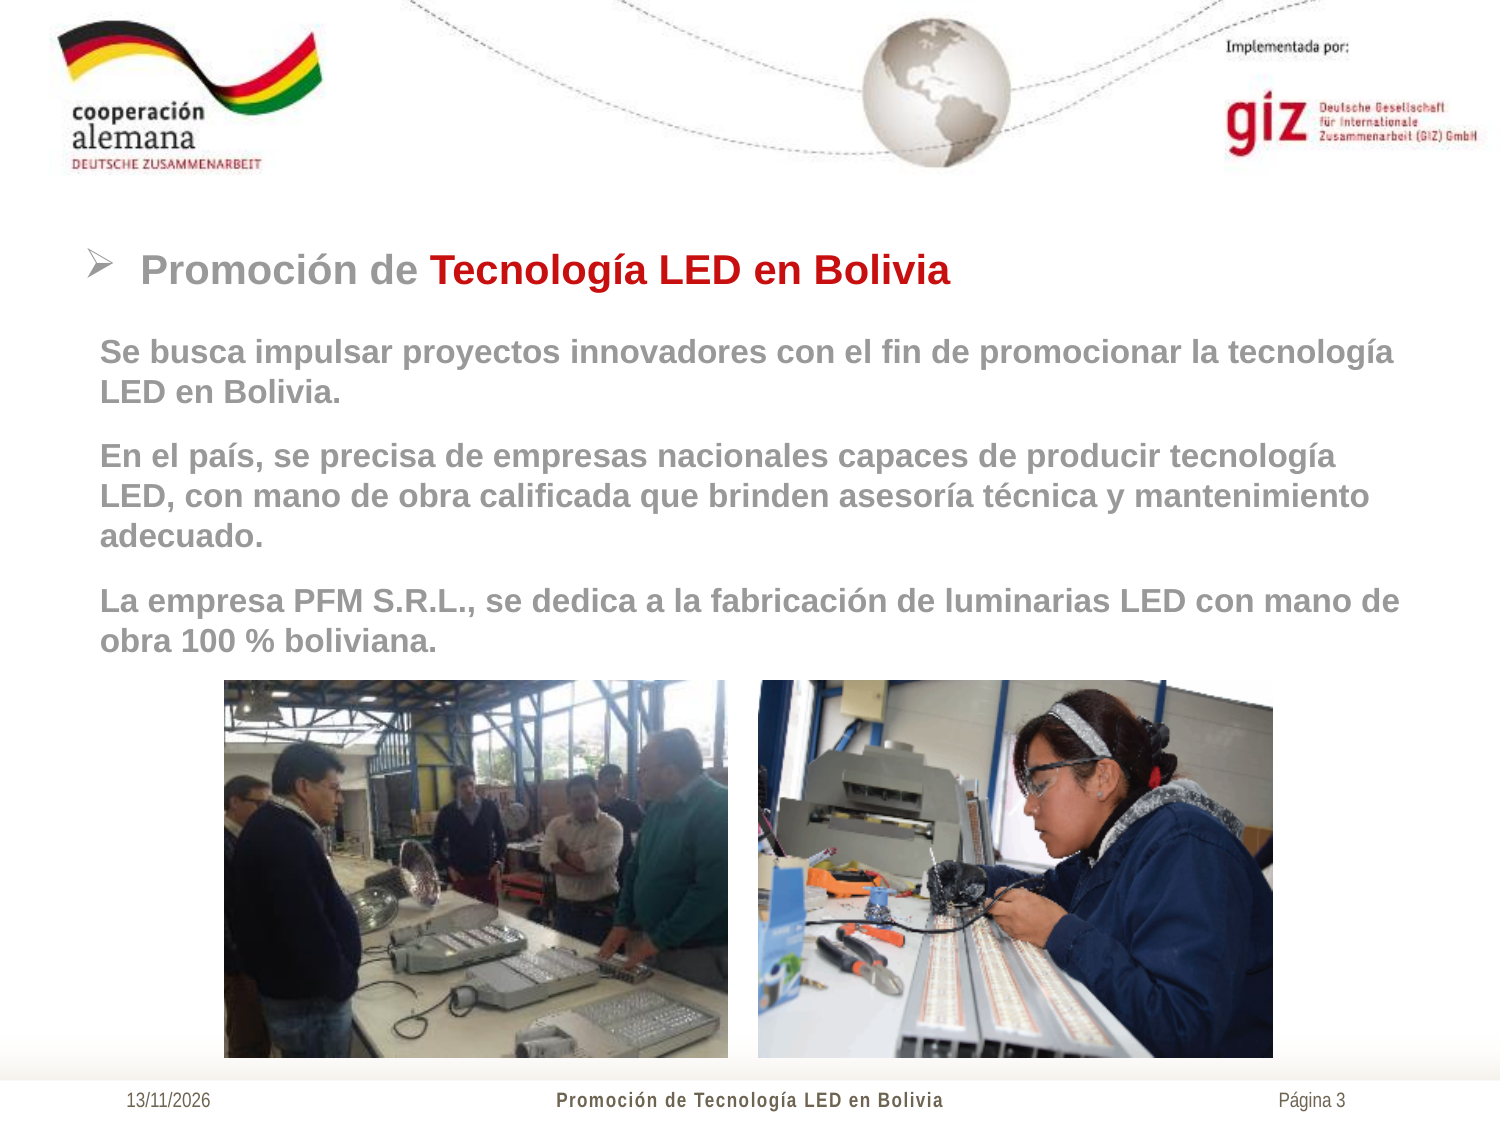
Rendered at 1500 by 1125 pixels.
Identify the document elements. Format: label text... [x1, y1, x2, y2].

text_box Promoción de Tecnología LED en Bolivia [69, 235, 1031, 301]
footer Promoción de Tecnología LED en Bolivia [469, 1079, 1031, 1121]
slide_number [111, 1079, 325, 1121]
text_box Se busca impulsar proyectos innovadores con el fin de promocionar la tecnología LED en Bolivia. En el país, se precisa de empresas nacionales capaces de producir tecnología LED, con mano de obra calificada que brinden asesoría técnica y mantenimiento adecuado. La empresa PFM S.R.L., se dedica a la fabricación de luminarias LED con mano de obra 100 % boliviana. [84, 314, 1437, 663]
picture [0, 680, 1500, 1081]
picture [0, 0, 1500, 188]
